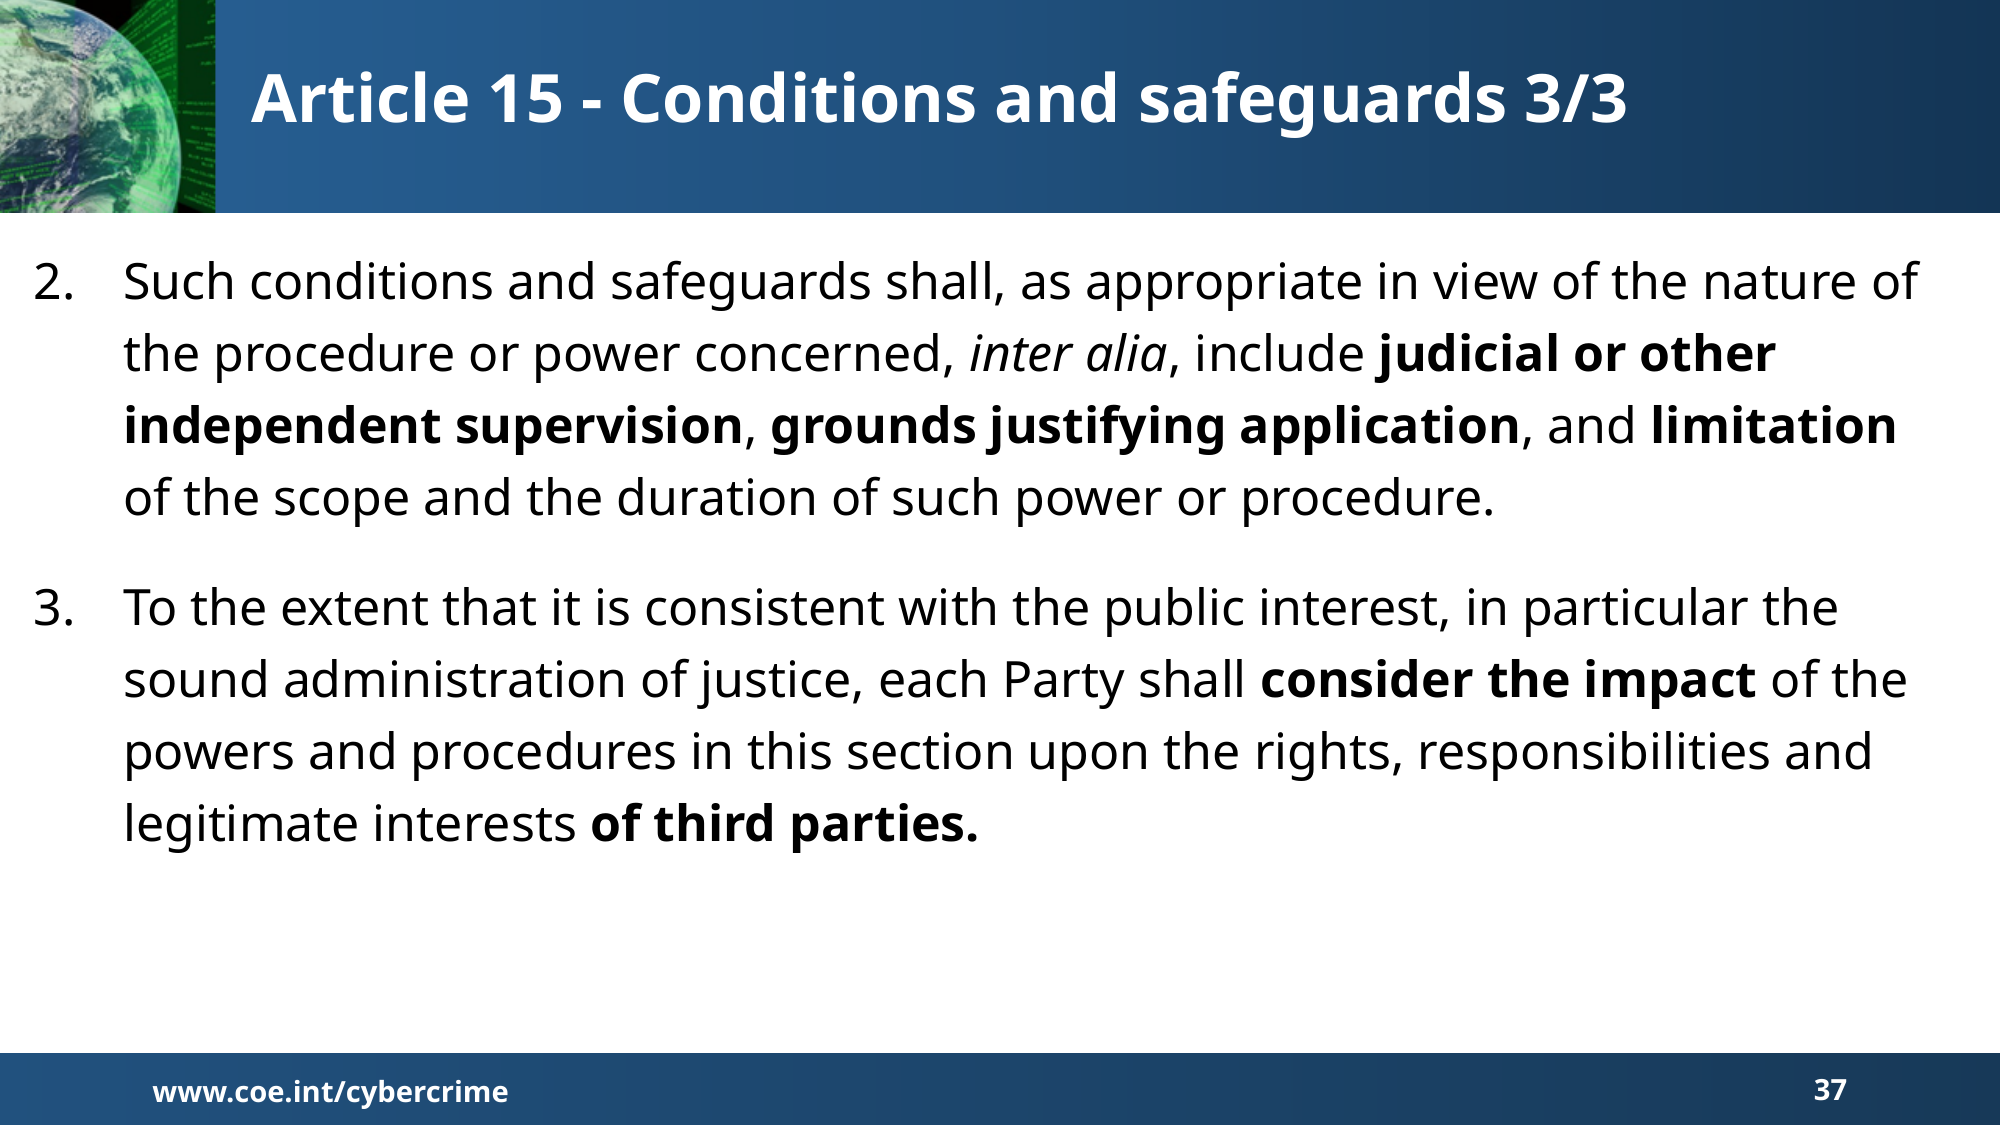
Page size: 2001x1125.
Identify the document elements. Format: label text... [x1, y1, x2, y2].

title Article 15 - Conditions and safeguards 3/3 [236, 25, 1943, 176]
slide_number 37 [1412, 1061, 1863, 1121]
slide_number www.coe.int/cybercrime [137, 1061, 588, 1121]
picture [0, 0, 2000, 213]
list Such conditions and safeguards shall, as appropriate in view of the nature of the procedure or power concerned, inter alia, include judicial or other independent supervision, grounds justifying application, and limitation of the scope and the duration of such power or procedure. To the extent that it is consistent with the public interest, in particular the sound administration of justice, each Party shall consider the impact of the powers and procedures in this section upon the rights, responsibilities and legitimate interests of third parties. [19, 230, 1974, 1036]
